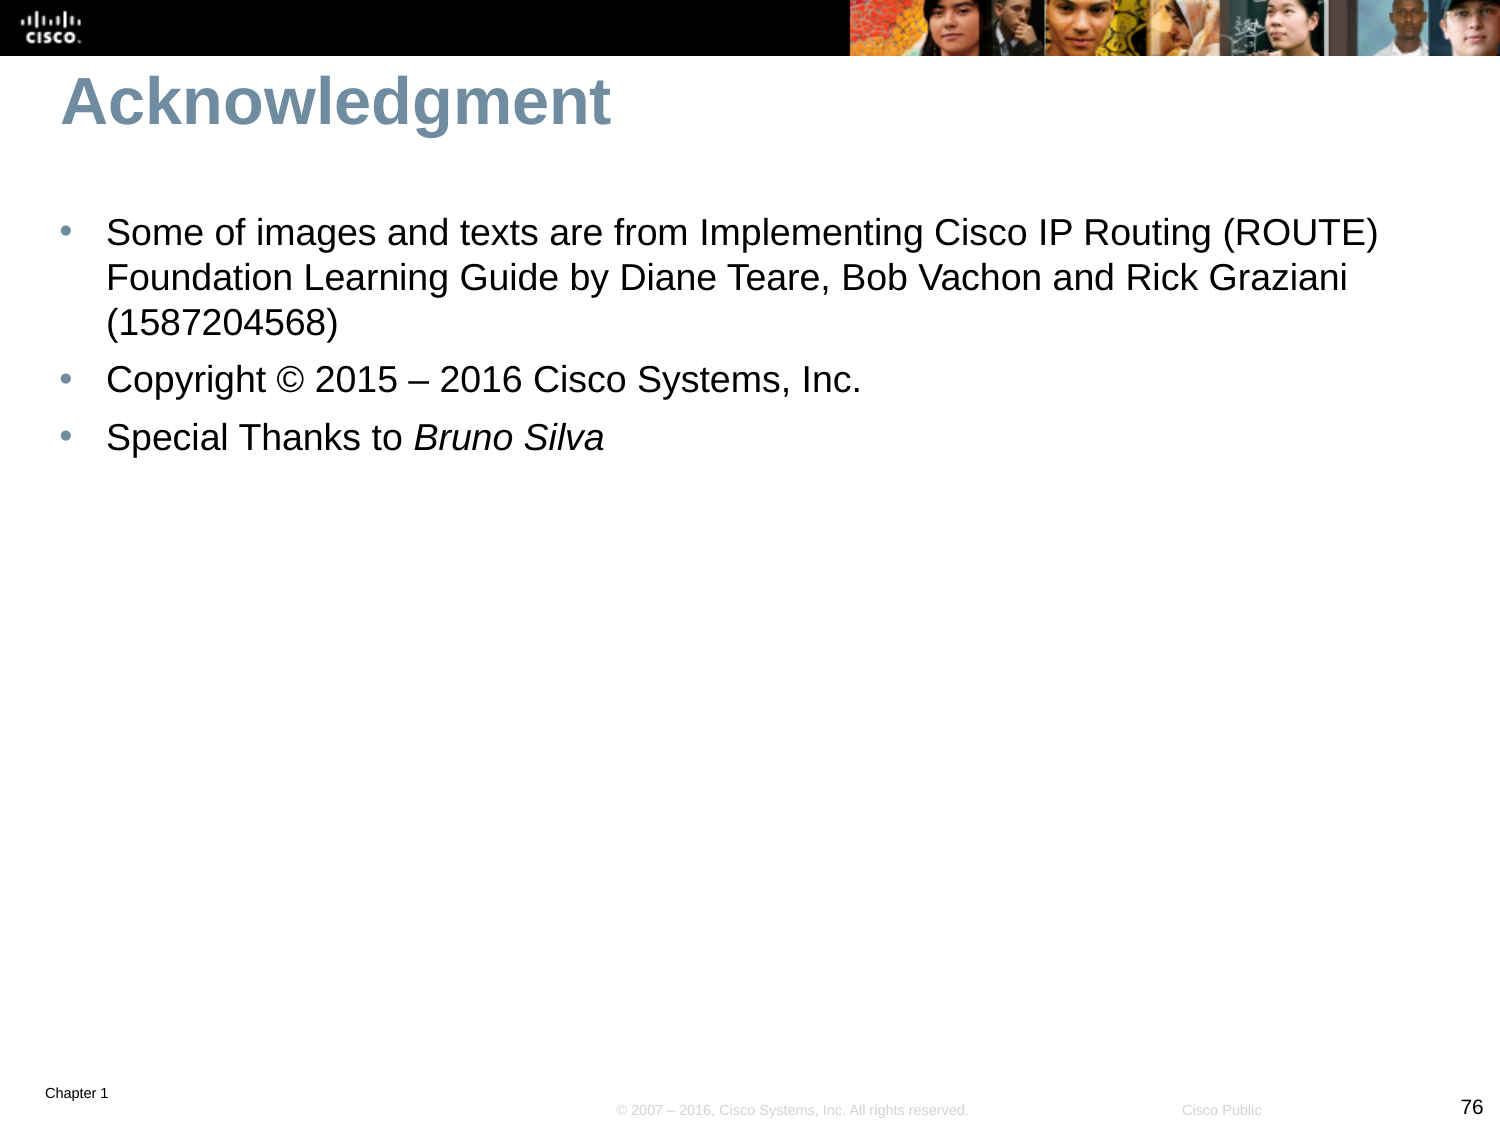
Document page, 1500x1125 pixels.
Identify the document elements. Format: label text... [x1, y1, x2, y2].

title Acknowledgment [45, 59, 1444, 182]
picture [0, 0, 1500, 56]
list Some of images and texts are from Implementing Cisco IP Routing (ROUTE) Foundation Learning Guide by Diane Teare, Bob Vachon and Rick Graziani (1587204568) Copyright © 2015 – 2016 Cisco Systems, Inc. Special Thanks to Bruno Silva [45, 200, 1442, 1074]
